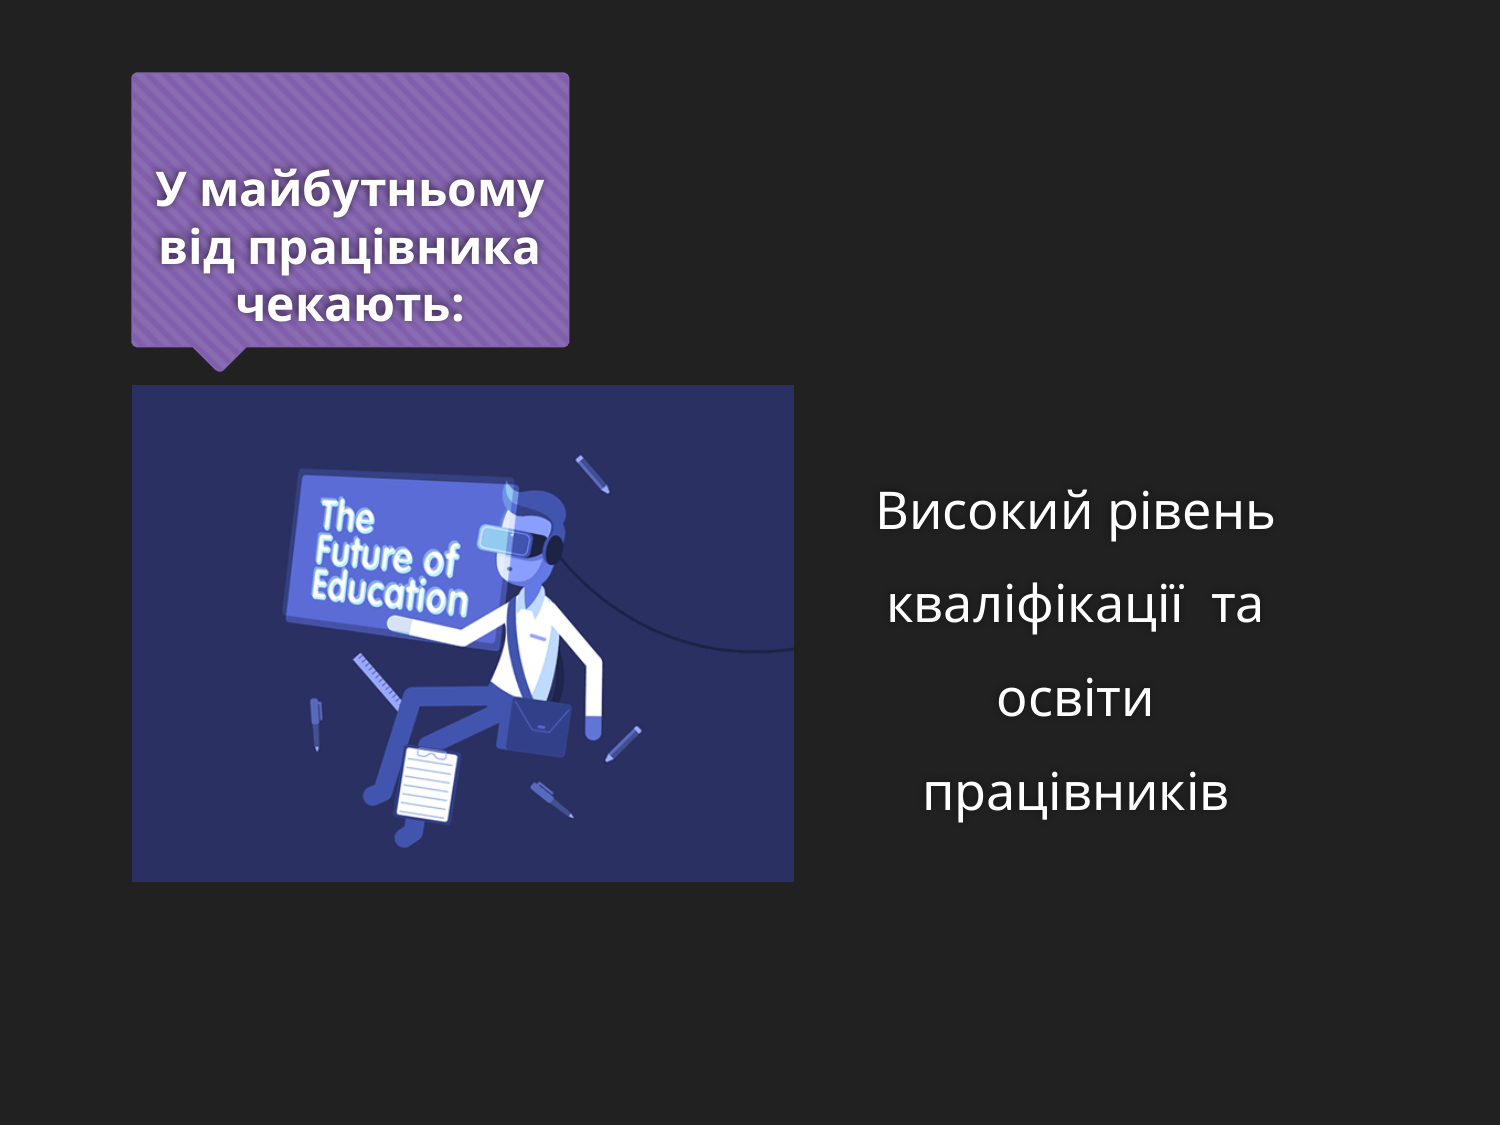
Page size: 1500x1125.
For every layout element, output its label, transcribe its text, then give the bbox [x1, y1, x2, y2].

title У майбутньому від працівника чекають: [132, 73, 569, 339]
picture [131, 385, 794, 882]
list Високий рівень кваліфікації та освіти працівників [832, 302, 1320, 965]
